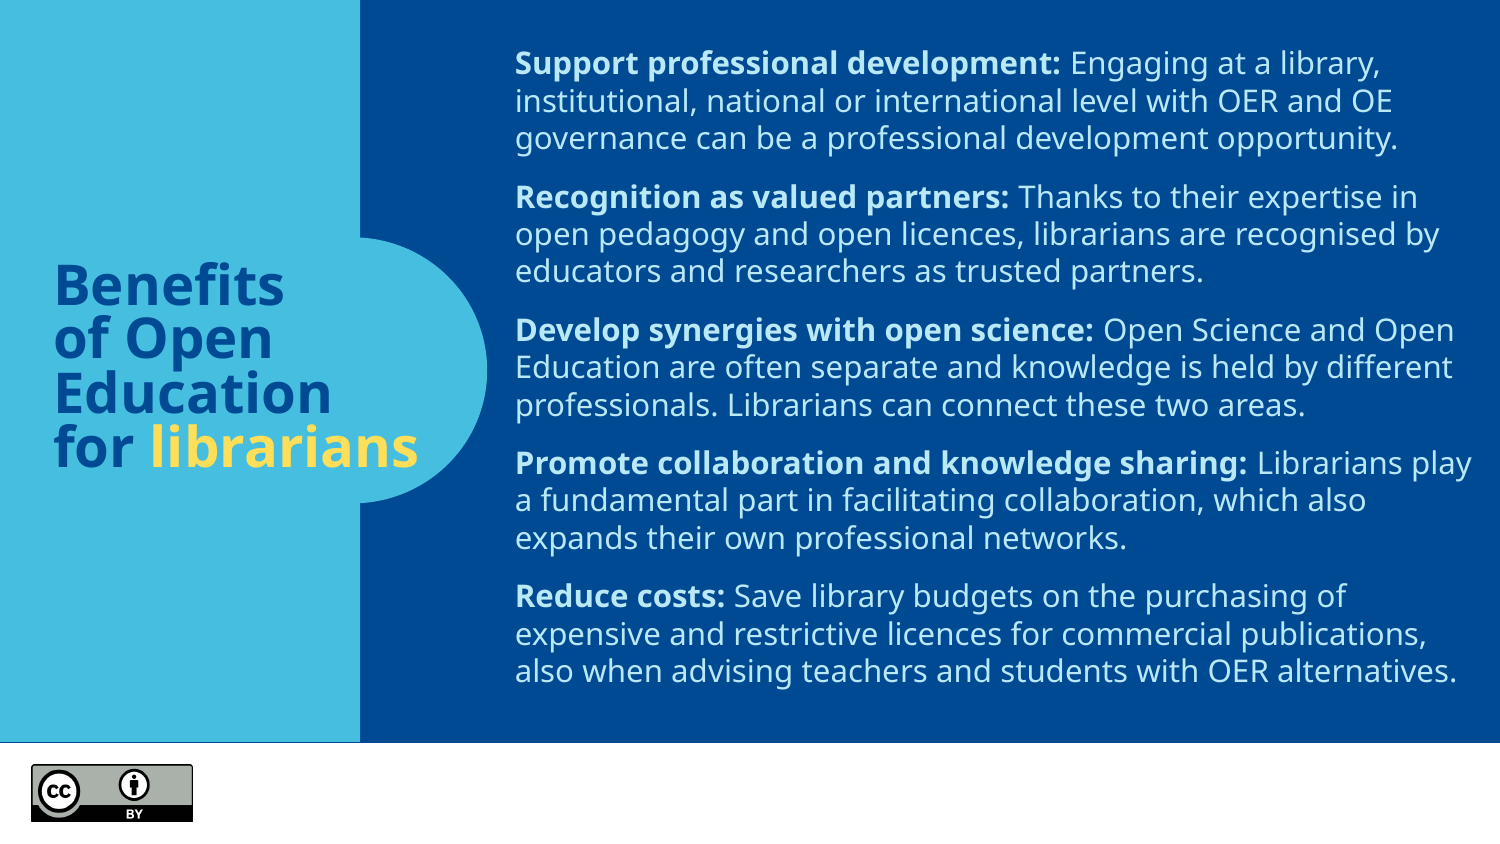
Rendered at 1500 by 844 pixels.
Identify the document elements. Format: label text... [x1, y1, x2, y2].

text_box [448, 276, 488, 465]
text_box Benefits of Open Education for librarians [38, 246, 448, 493]
text_box [0, 750, 1500, 844]
text_box [0, 0, 361, 742]
text_box Support professional development: Engaging at a library, institutional, national or international level with OER and OE governance can be a professional development opportunity. Recognition as valued partners: Thanks to their expertise in open pedagogy and open licences, librarians are recognised by educators and researchers as trusted partners. Develop synergies with open science: Open Science and Open Education are often separate and knowledge is held by different professionals. Librarians can connect these two areas. Promote collaboration and knowledge sharing: Librarians play a fundamental part in facilitating collaboration, which also expands their own professional networks. Reduce costs: Save library budgets on the purchasing of expensive and restrictive licences for commercial publications, also when advising teachers and students with OER alternatives. [499, 28, 1489, 704]
text_box [300, 493, 405, 504]
text_box [304, 237, 401, 246]
picture [31, 764, 193, 822]
